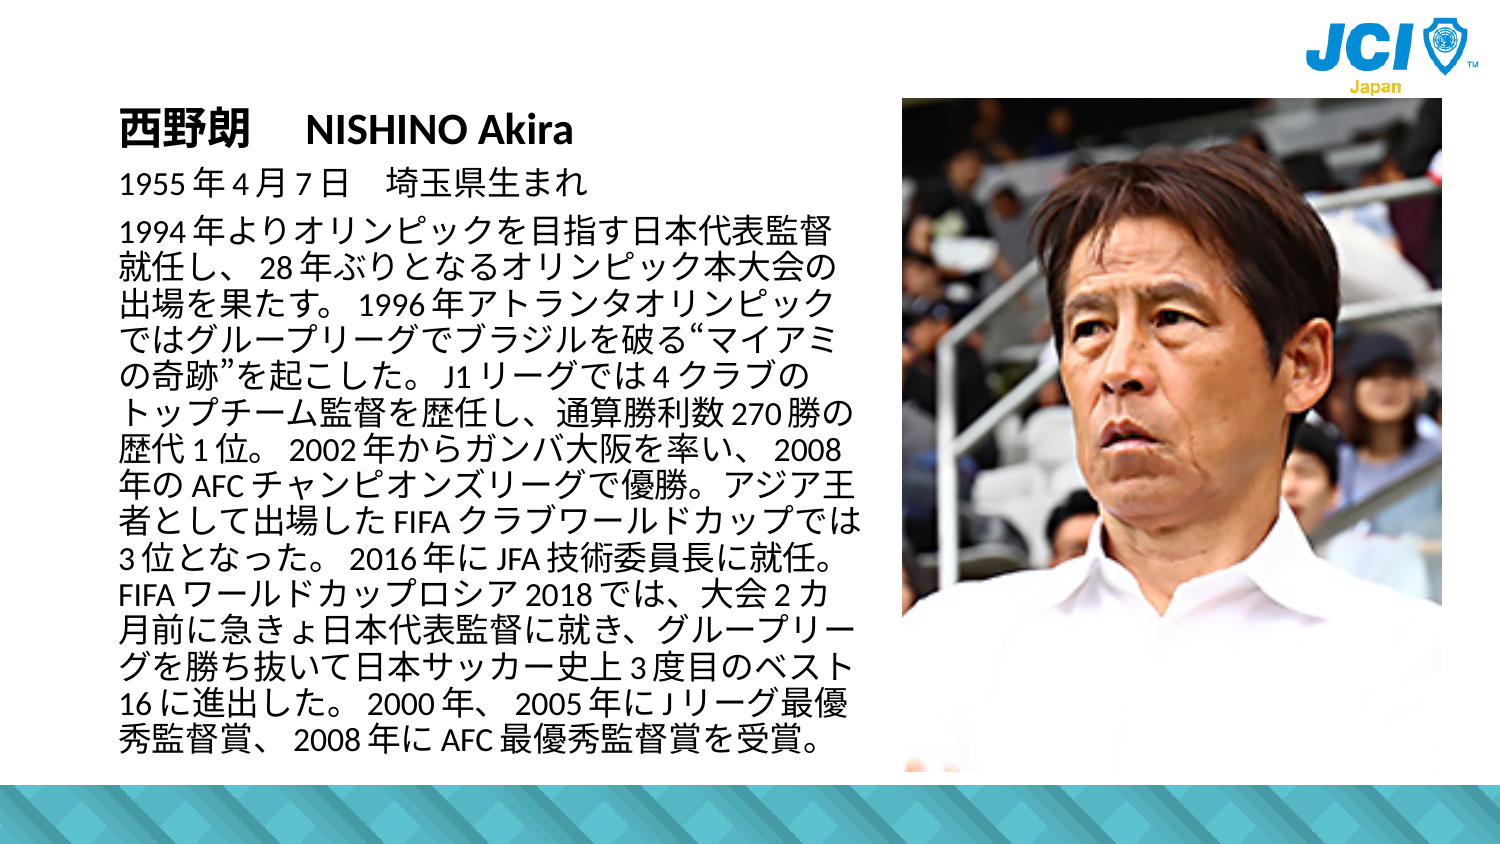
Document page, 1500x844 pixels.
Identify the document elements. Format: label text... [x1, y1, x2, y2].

picture [0, 0, 1500, 844]
list 西野朗 NISHINO Akira 1955年4月7日 埼玉県生まれ 1994年よりオリンピックを目指す日本代表監督就任し、28年ぶりとなるオリンピック本大会の出場を果たす。1996年アトランタオリンピックではグループリーグでブラジルを破る“マイアミの奇跡”を起こした。J1リーグでは4クラブのトップチーム監督を歴任し、通算勝利数270勝の歴代1位。2002年からガンバ大阪を率い、2008年のAFCチャンピオンズリーグで優勝。アジア王者として出場したFIFAクラブワールドカップでは3位となった。2016年にJFA技術委員長に就任。FIFAワールドカップロシア2018では、大会2カ月前に急きょ日本代表監督に就き、グループリーグを勝ち抜いて日本サッカー史上3度目のベスト16に進出した。2000年、2005年にJリーグ最優秀監督賞、2008年にAFC最優秀監督賞を受賞。 [103, 98, 877, 772]
